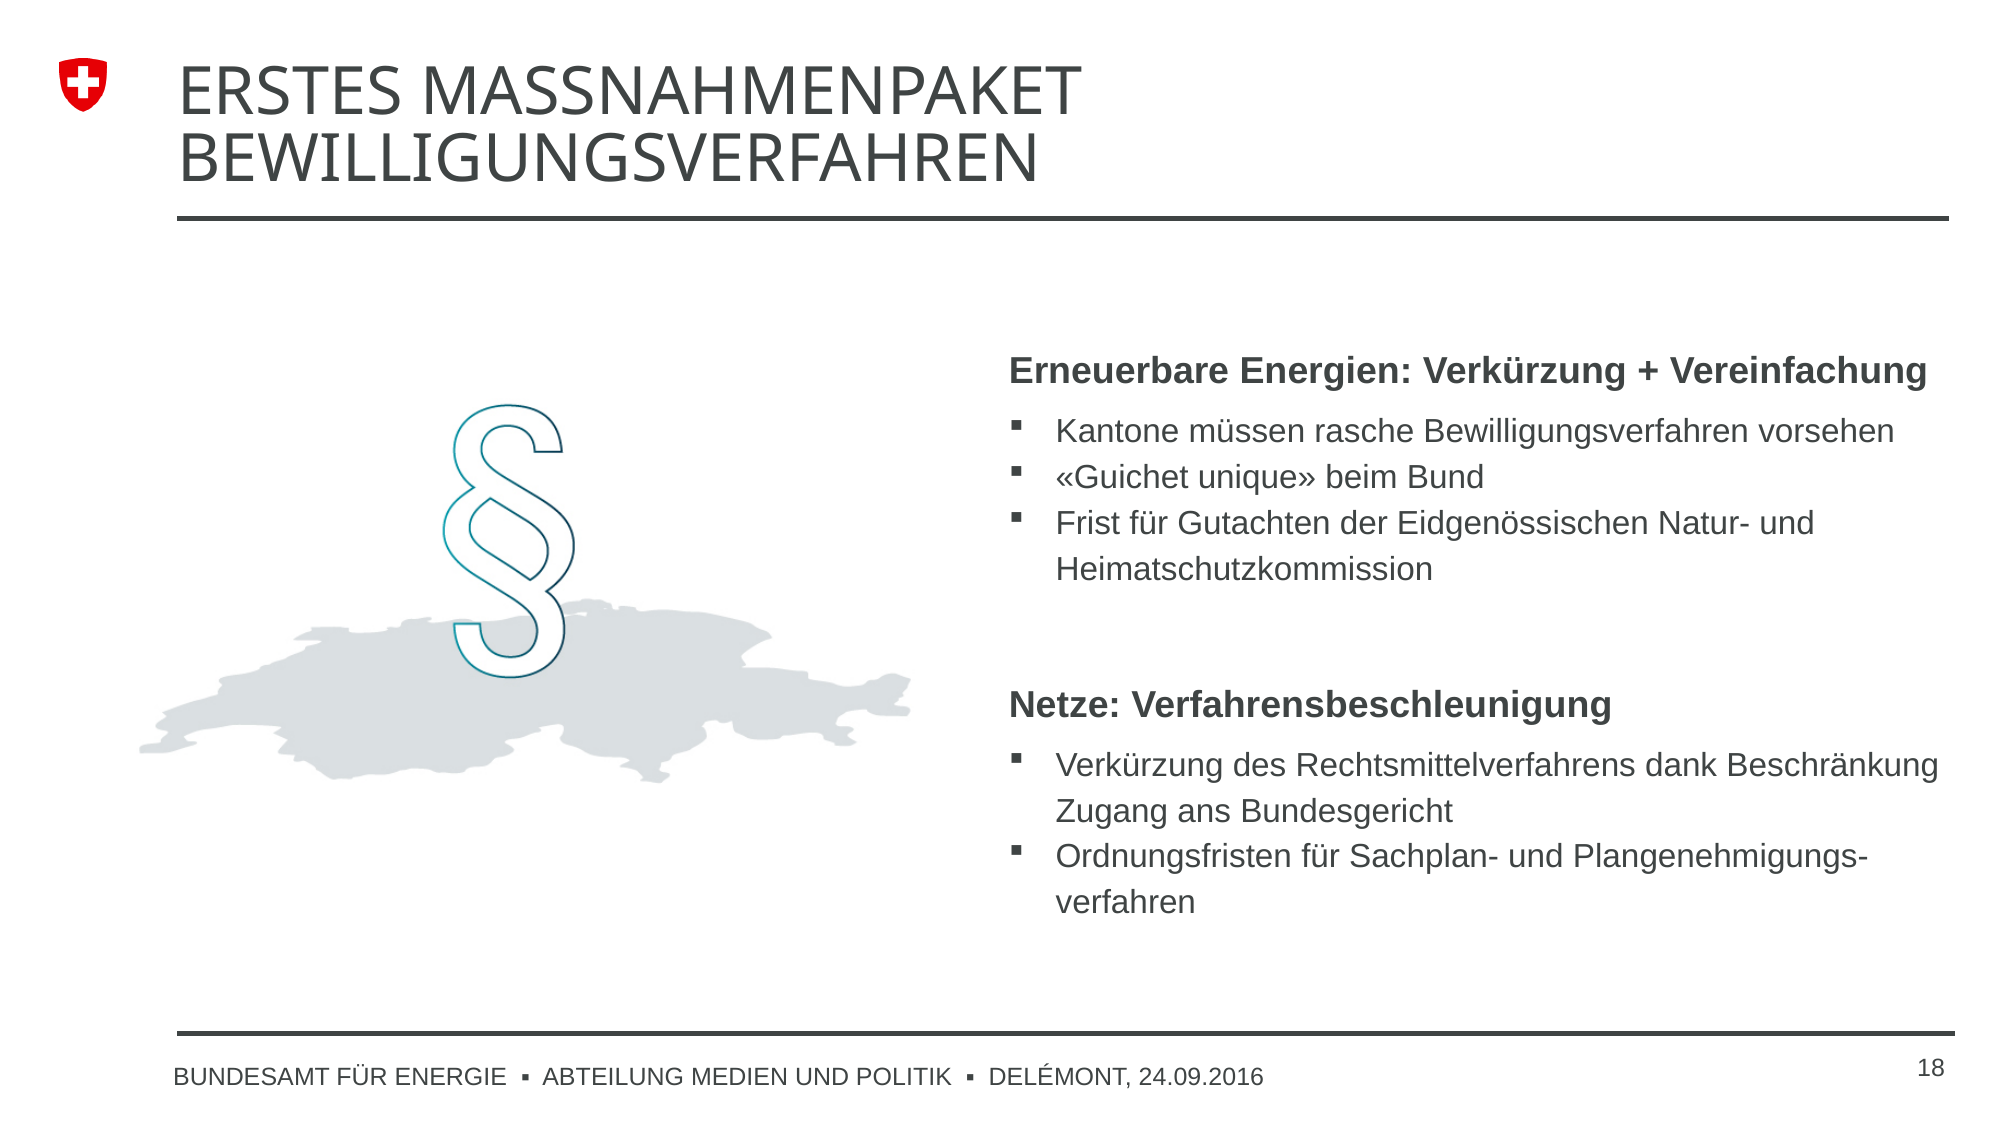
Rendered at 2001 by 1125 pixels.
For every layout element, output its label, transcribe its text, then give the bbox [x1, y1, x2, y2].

picture [125, 385, 925, 811]
text_box Erneuerbare Energien: Verkürzung + Vereinfachung Kantone müssen rasche Bewilligungsverfahren vorsehen «Guichet unique» beim Bund Frist für Gutachten der Eidgenössischen Natur- und Heimatschutzkommission Netze: Verfahrensbeschleunigung Verkürzung des Rechtsmittelverfahrens dank Beschränkung Zugang ans Bundesgericht Ordnungsfristen für Sachplan- und Plangenehmigungs-verfahren [993, 338, 2000, 1001]
slide_number 18 [1826, 1051, 1945, 1099]
picture [59, 58, 108, 113]
title Erstes Massnahmenpaket bewilligungsverfahren [177, 59, 1949, 195]
